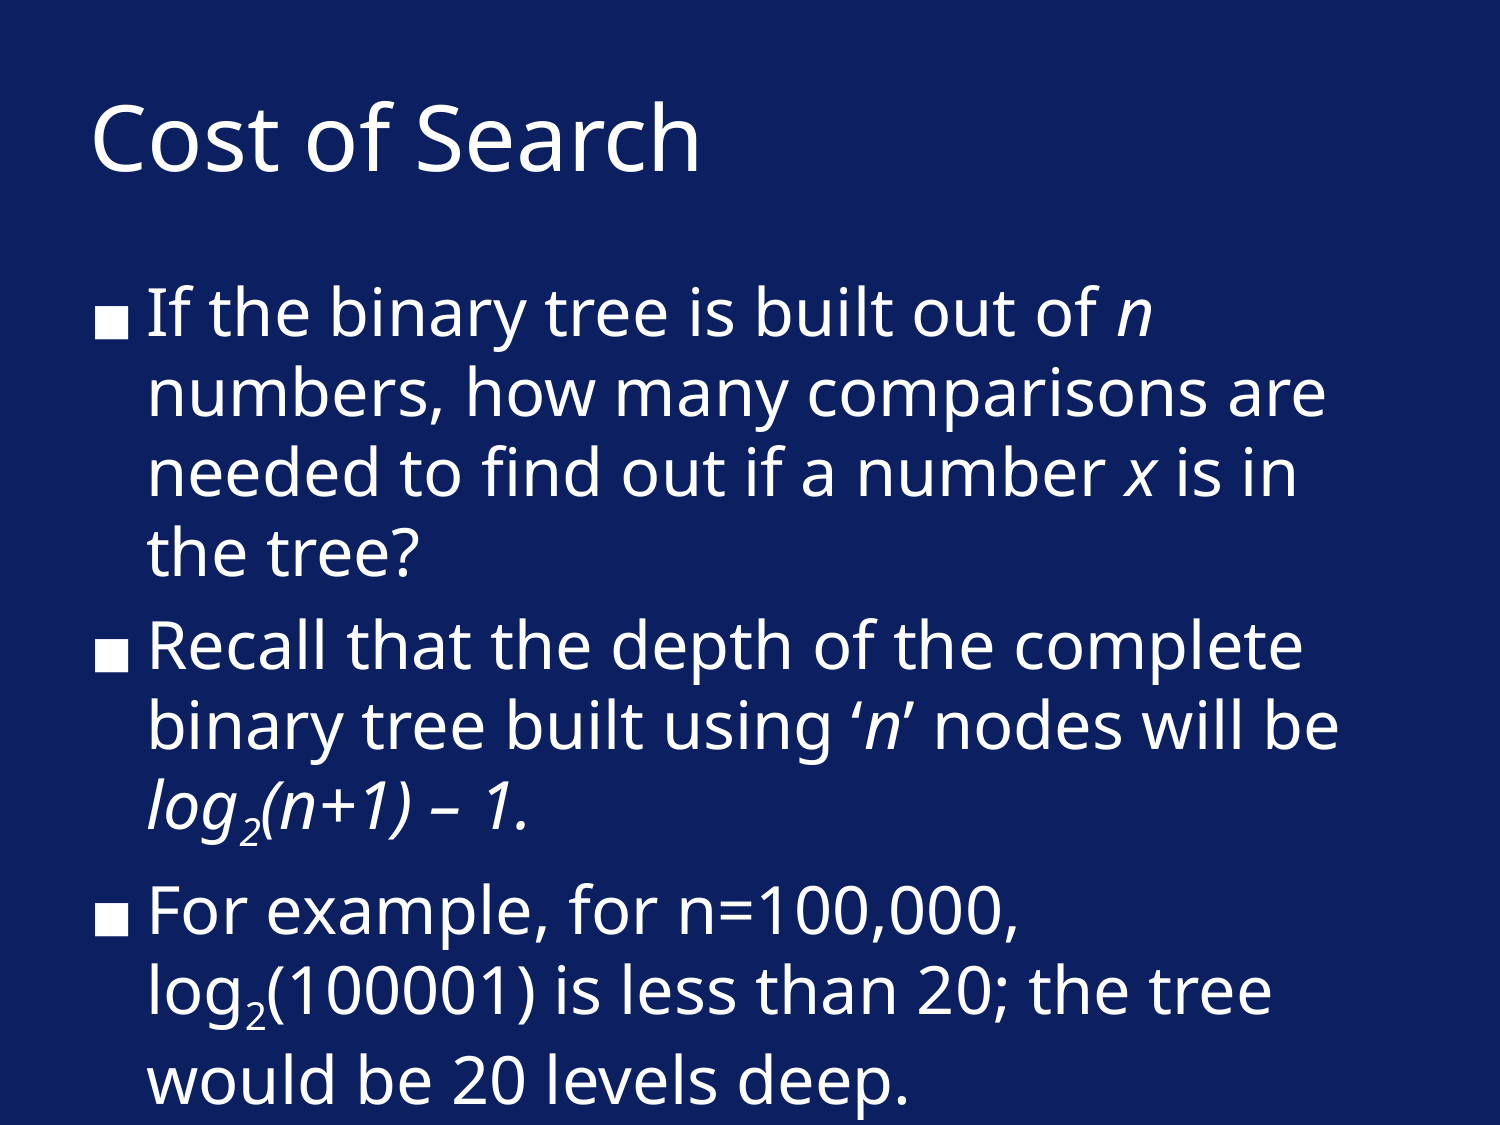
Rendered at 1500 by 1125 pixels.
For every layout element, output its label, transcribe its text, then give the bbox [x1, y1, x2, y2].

title Cost of Search [74, 59, 1425, 210]
list If the binary tree is built out of n numbers, how many comparisons are needed to find out if a number x is in the tree? Recall that the depth of the complete binary tree built using ‘n’ nodes will be log2(n+1) – 1. For example, for n=100,000, log2(100001) is less than 20; the tree would be 20 levels deep. [74, 262, 1425, 1038]
